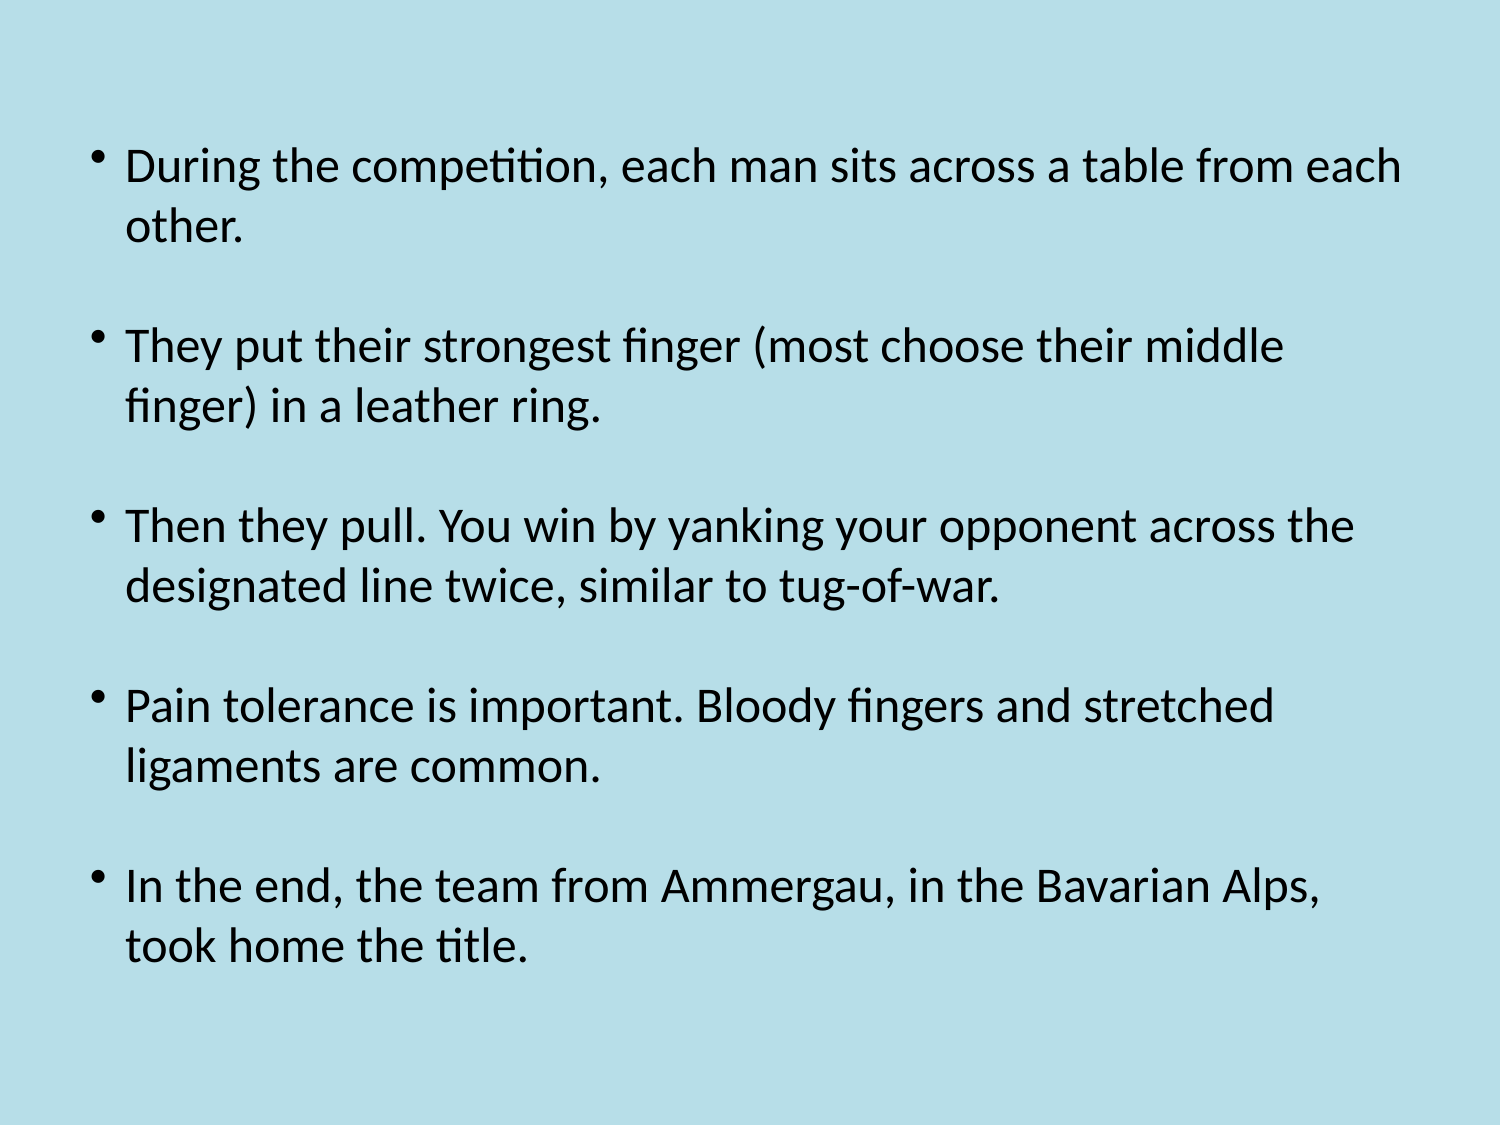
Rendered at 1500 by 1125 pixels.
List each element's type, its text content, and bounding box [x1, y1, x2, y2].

text_box During the competition, each man sits across a table from each other. They put their strongest finger (most choose their middle finger) in a leather ring. Then they pull. You win by yanking your opponent across the designated line twice, similar to tug-of-war. Pain tolerance is important. Bloody fingers and stretched ligaments are common. In the end, the team from Ammergau, in the Bavarian Alps, took home the title. [74, 124, 1425, 1040]
